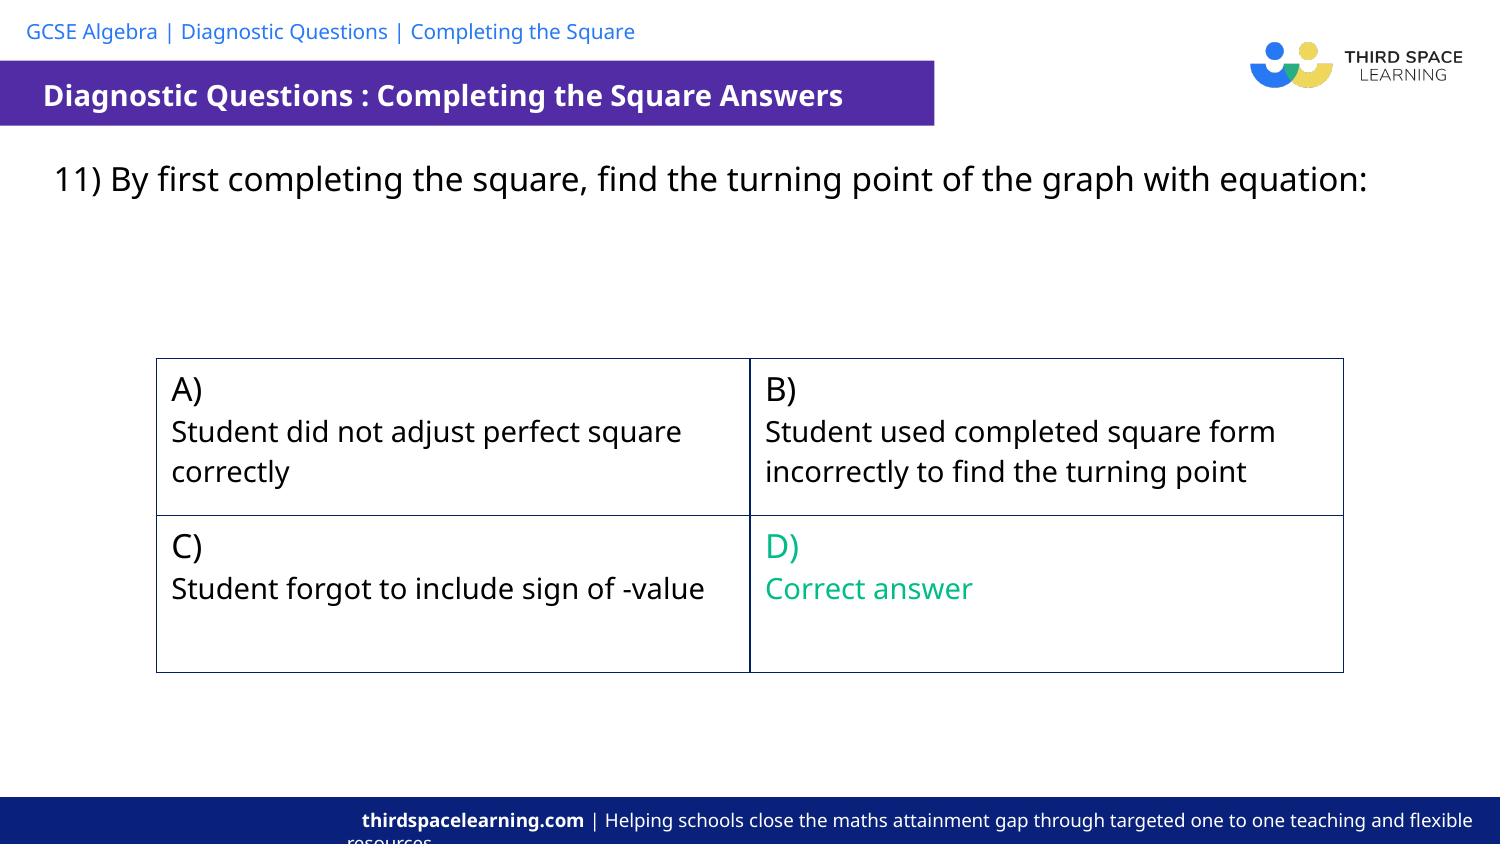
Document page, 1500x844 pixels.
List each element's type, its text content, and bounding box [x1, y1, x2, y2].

text_box Diagnostic Questions : Completing the Square Answers [27, 61, 933, 127]
picture [1250, 33, 1465, 99]
